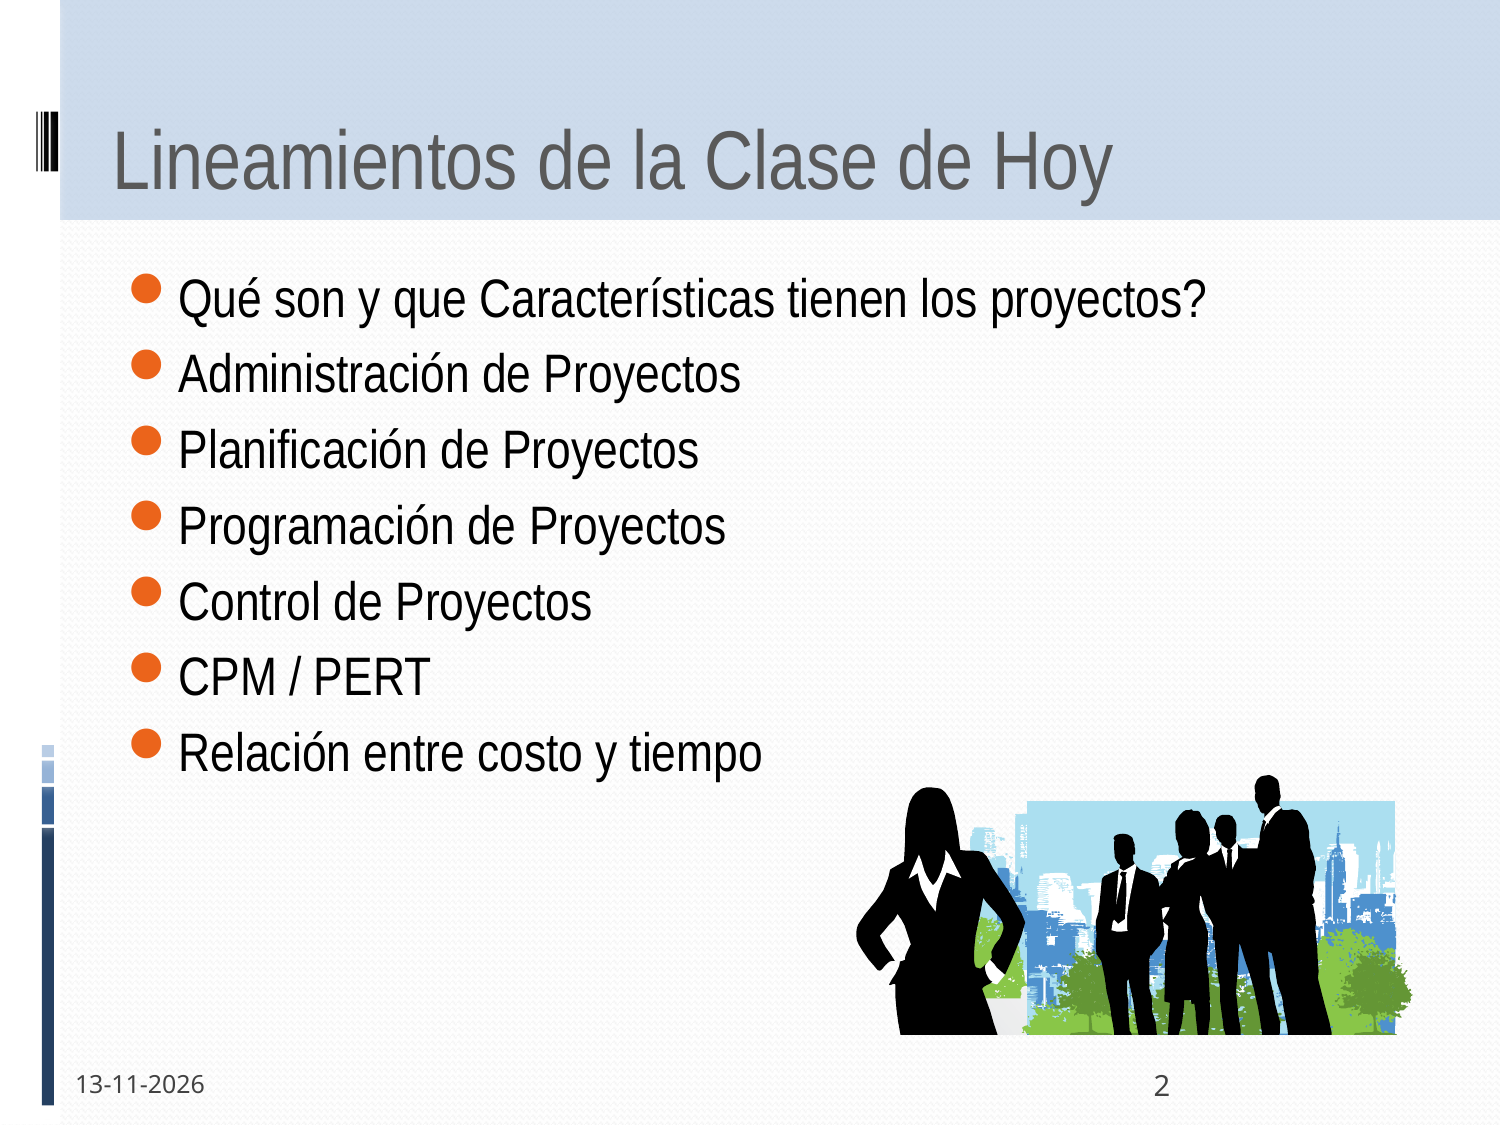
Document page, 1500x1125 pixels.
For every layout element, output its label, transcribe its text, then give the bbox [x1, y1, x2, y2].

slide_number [75, 1042, 243, 1103]
slide_number 2 [1045, 1049, 1171, 1107]
picture [856, 787, 1016, 1036]
picture [1021, 774, 1414, 1036]
list Qué son y que Características tienen los proyectos? Administración de Proyectos Planificación de Proyectos Programación de Proyectos Control de Proyectos CPM / PERT Relación entre costo y tiempo [111, 255, 1436, 1038]
title Administración de Proyectos Proyecto Puro [1414, 778, 1419, 1038]
title Lineamientos de la Clase de Hoy [111, 18, 1436, 207]
title Administración de Proyectos Proyecto Puro [849, 788, 856, 1038]
